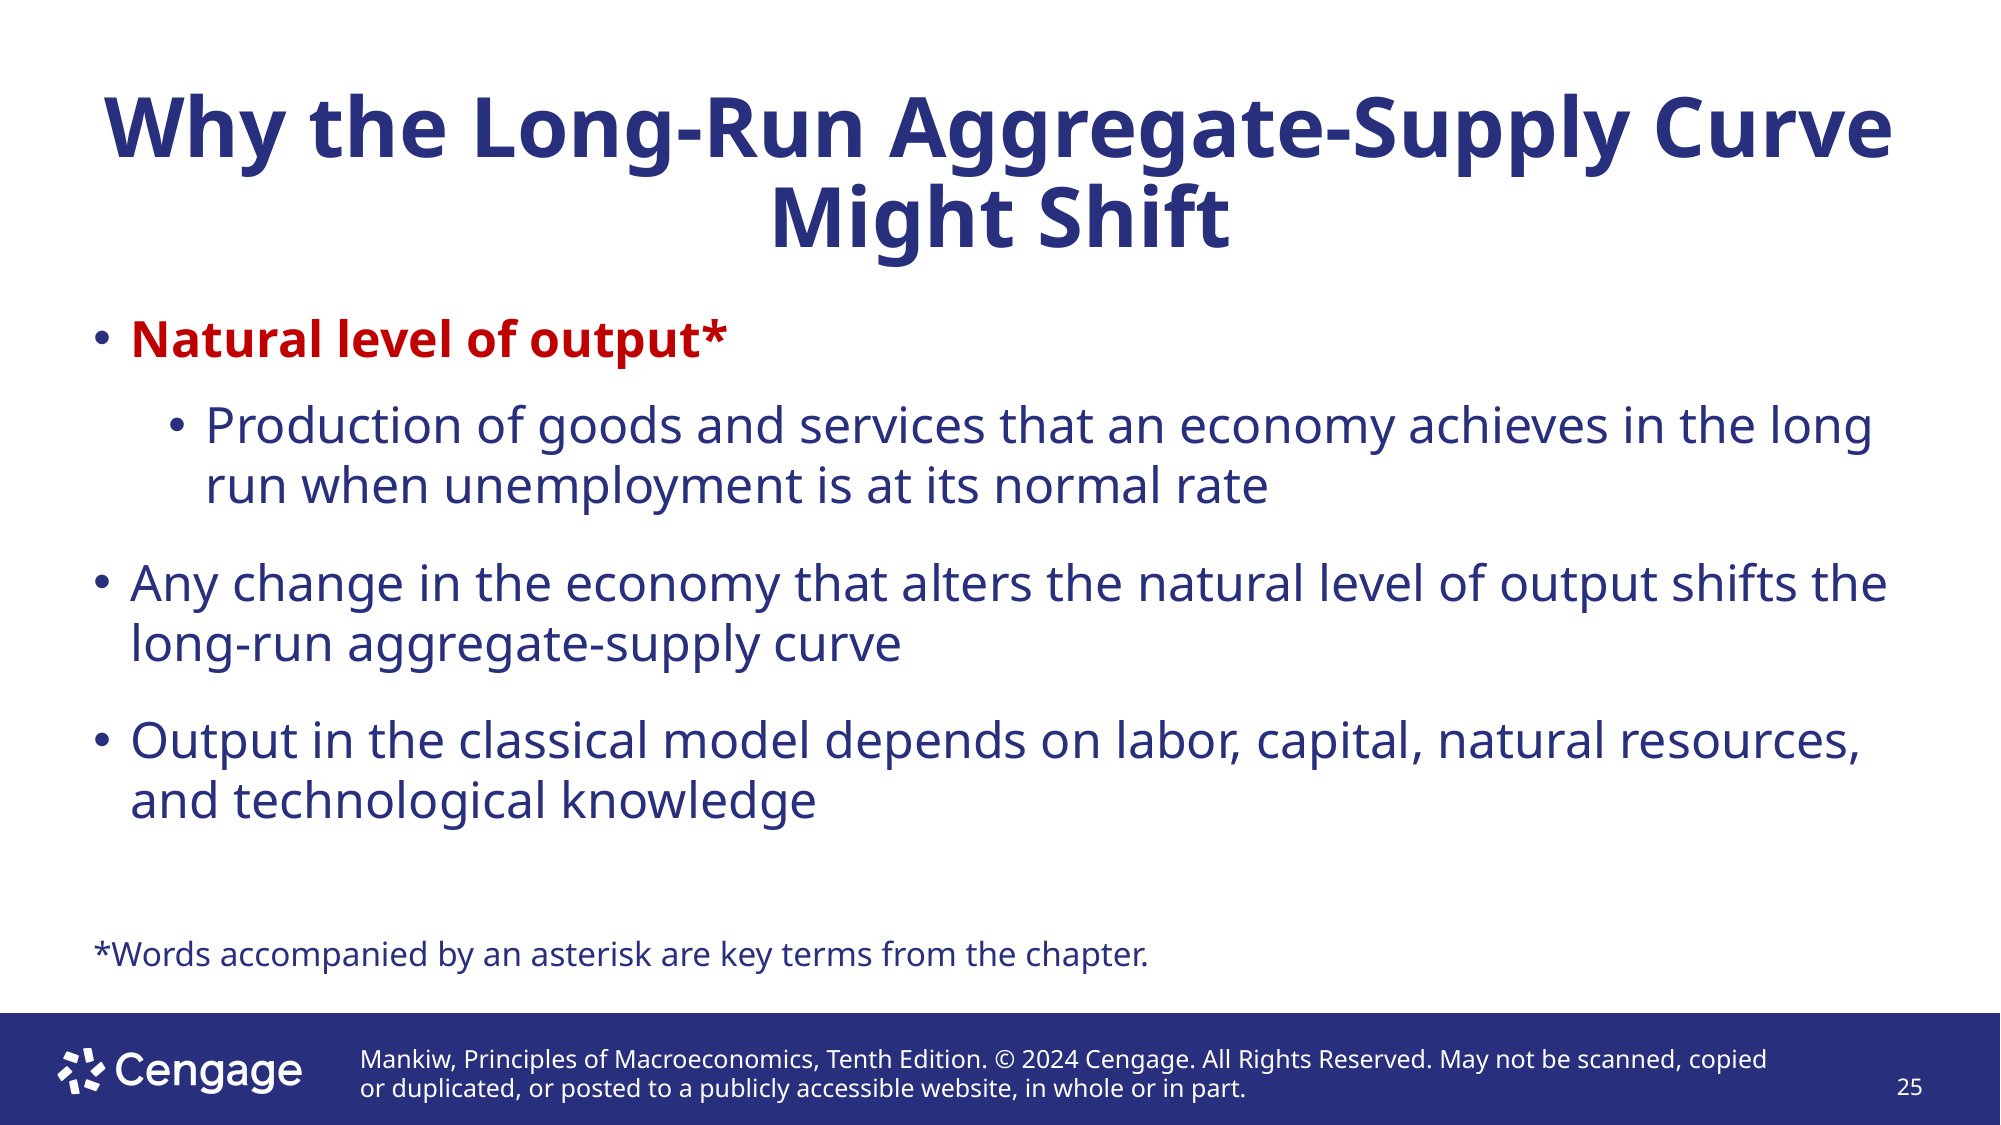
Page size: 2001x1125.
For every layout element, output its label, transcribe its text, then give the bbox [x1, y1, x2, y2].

list Natural level of output* Production of goods and services that an economy achieves in the long run when unemployment is at its normal rate Any change in the economy that alters the natural level of output shifts the long-run aggregate-supply curve Output in the classical model depends on labor, capital, natural resources, and technological knowledge *Words accompanied by an asterisk are key terms from the chapter. [78, 299, 1923, 1014]
title Why the Long-Run Aggregate-Supply Curve Might Shift [78, 77, 1923, 278]
picture [30, 1020, 329, 1122]
